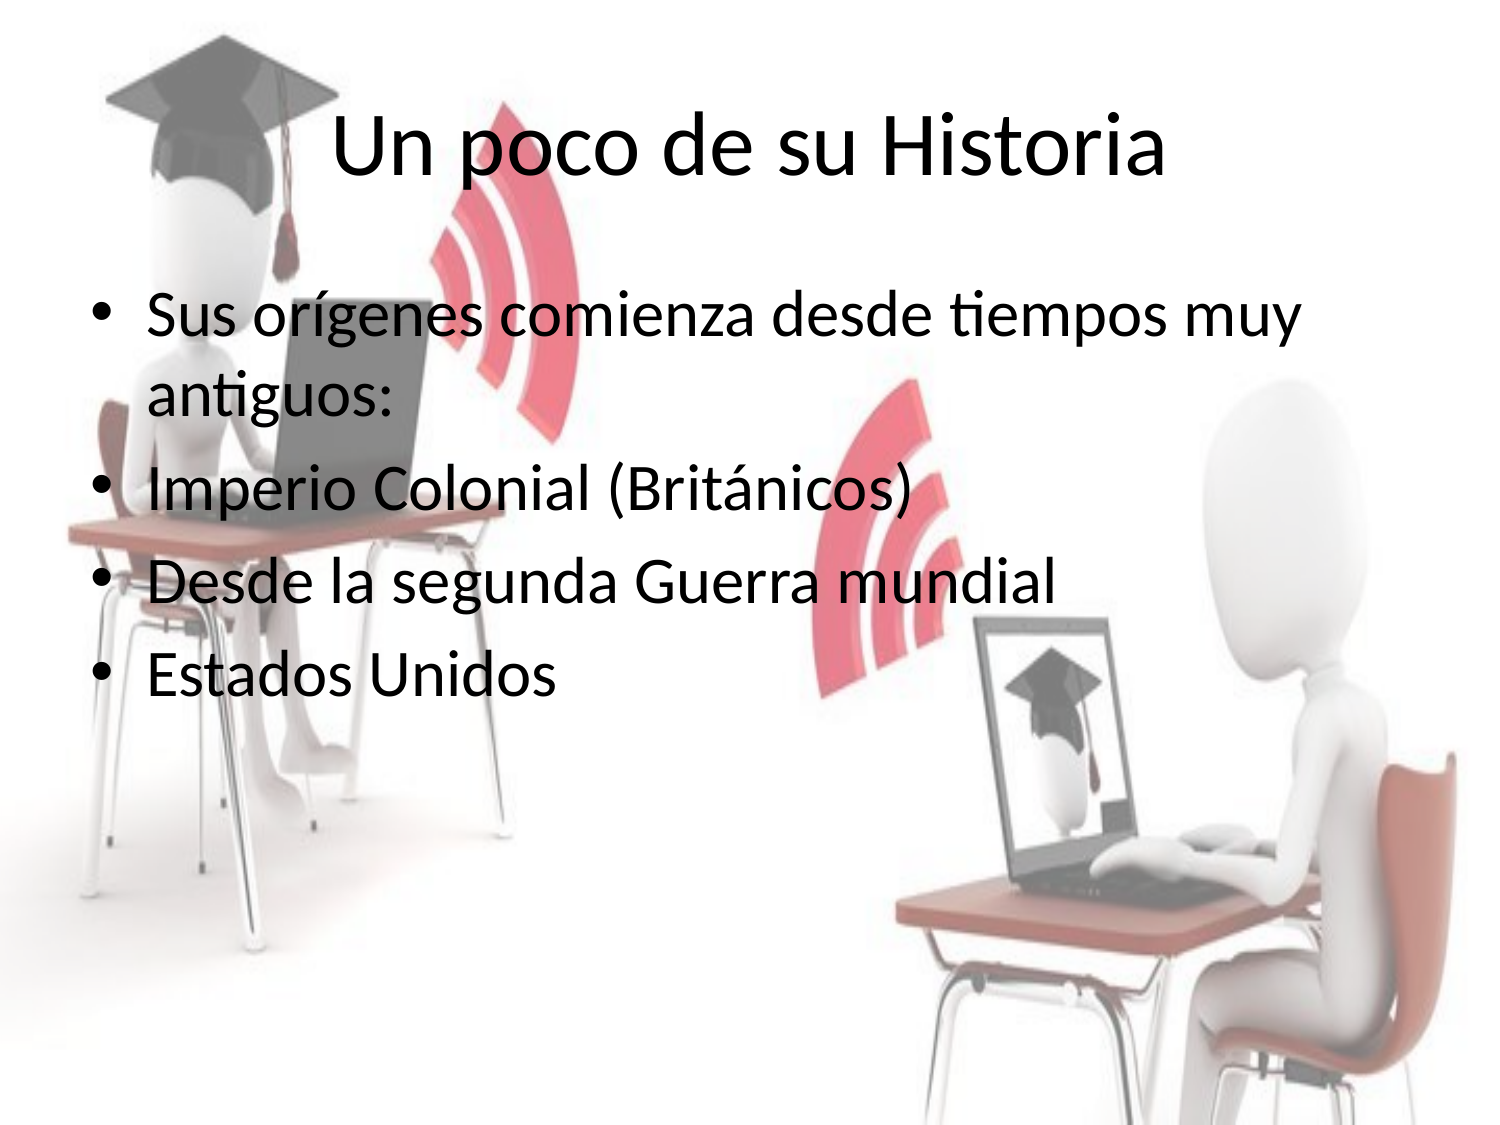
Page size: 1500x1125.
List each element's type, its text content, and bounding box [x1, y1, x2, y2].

title Un poco de su Historia [75, 45, 1425, 233]
list Sus orígenes comienza desde tiempos muy antiguos: Imperio Colonial (Británicos) Desde la segunda Guerra mundial Estados Unidos [75, 262, 1425, 1005]
